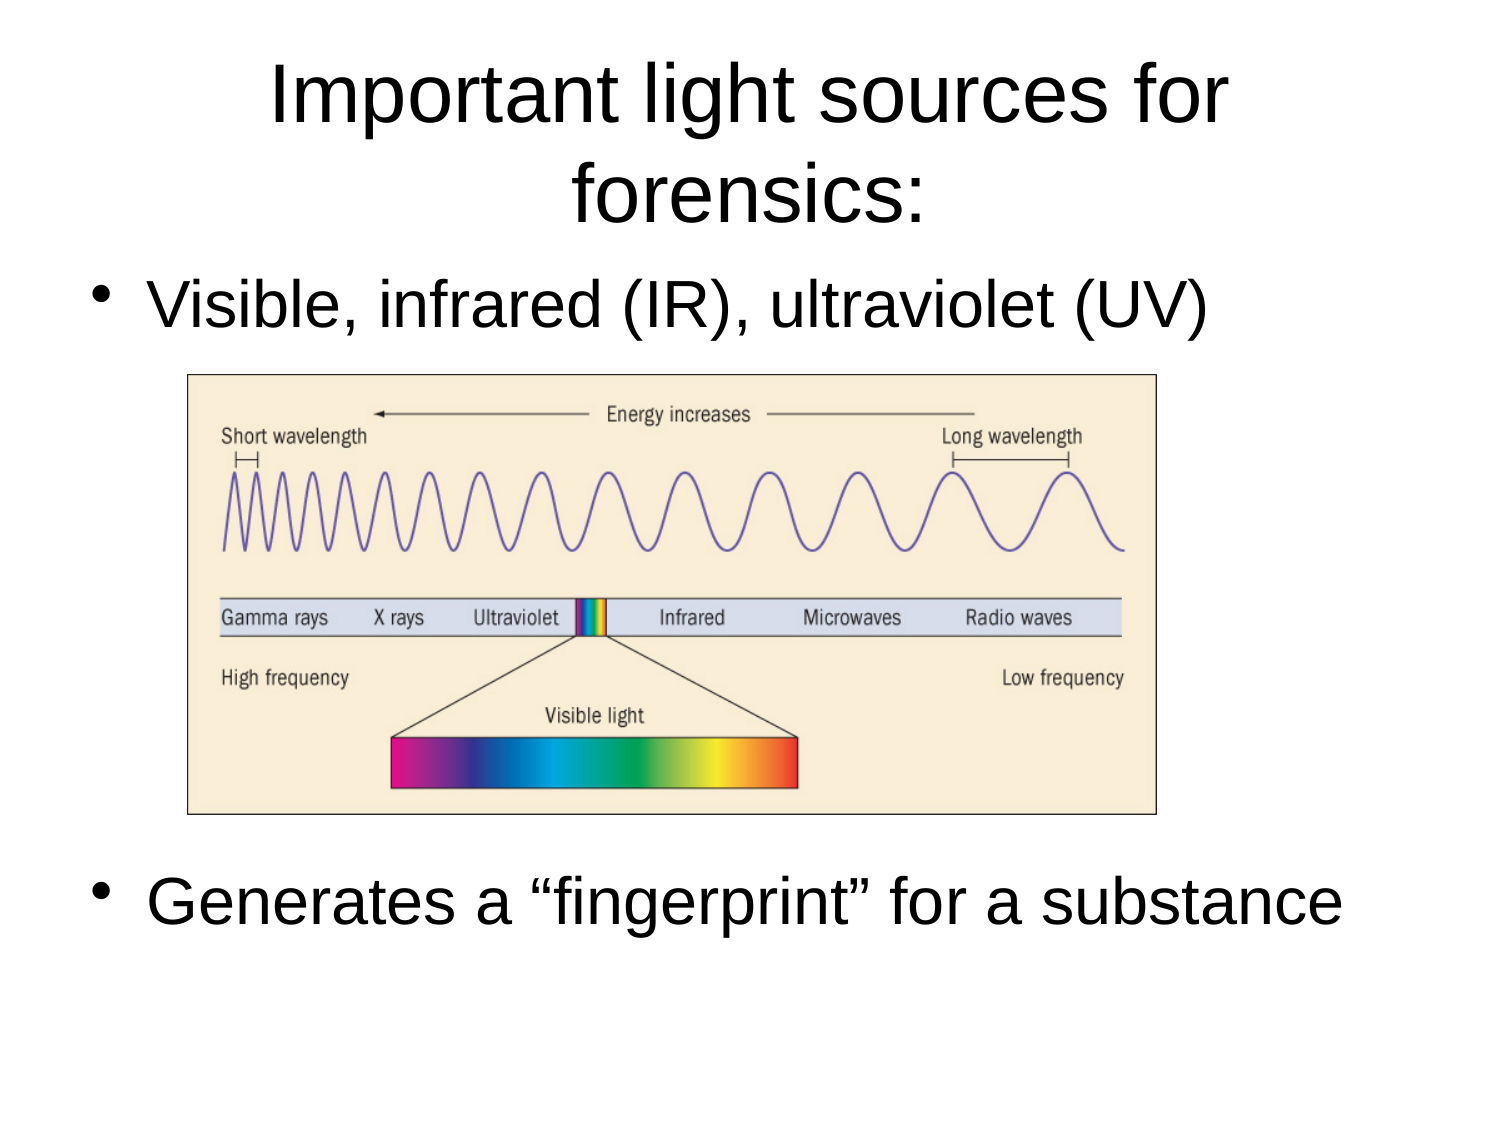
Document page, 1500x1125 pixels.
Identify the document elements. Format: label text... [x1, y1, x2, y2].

list Visible, infrared (IR), ultraviolet (UV) Generates a “fingerprint” for a substance [75, 262, 1425, 1005]
title Important light sources for forensics: [75, 45, 1425, 233]
picture [187, 374, 1157, 815]
